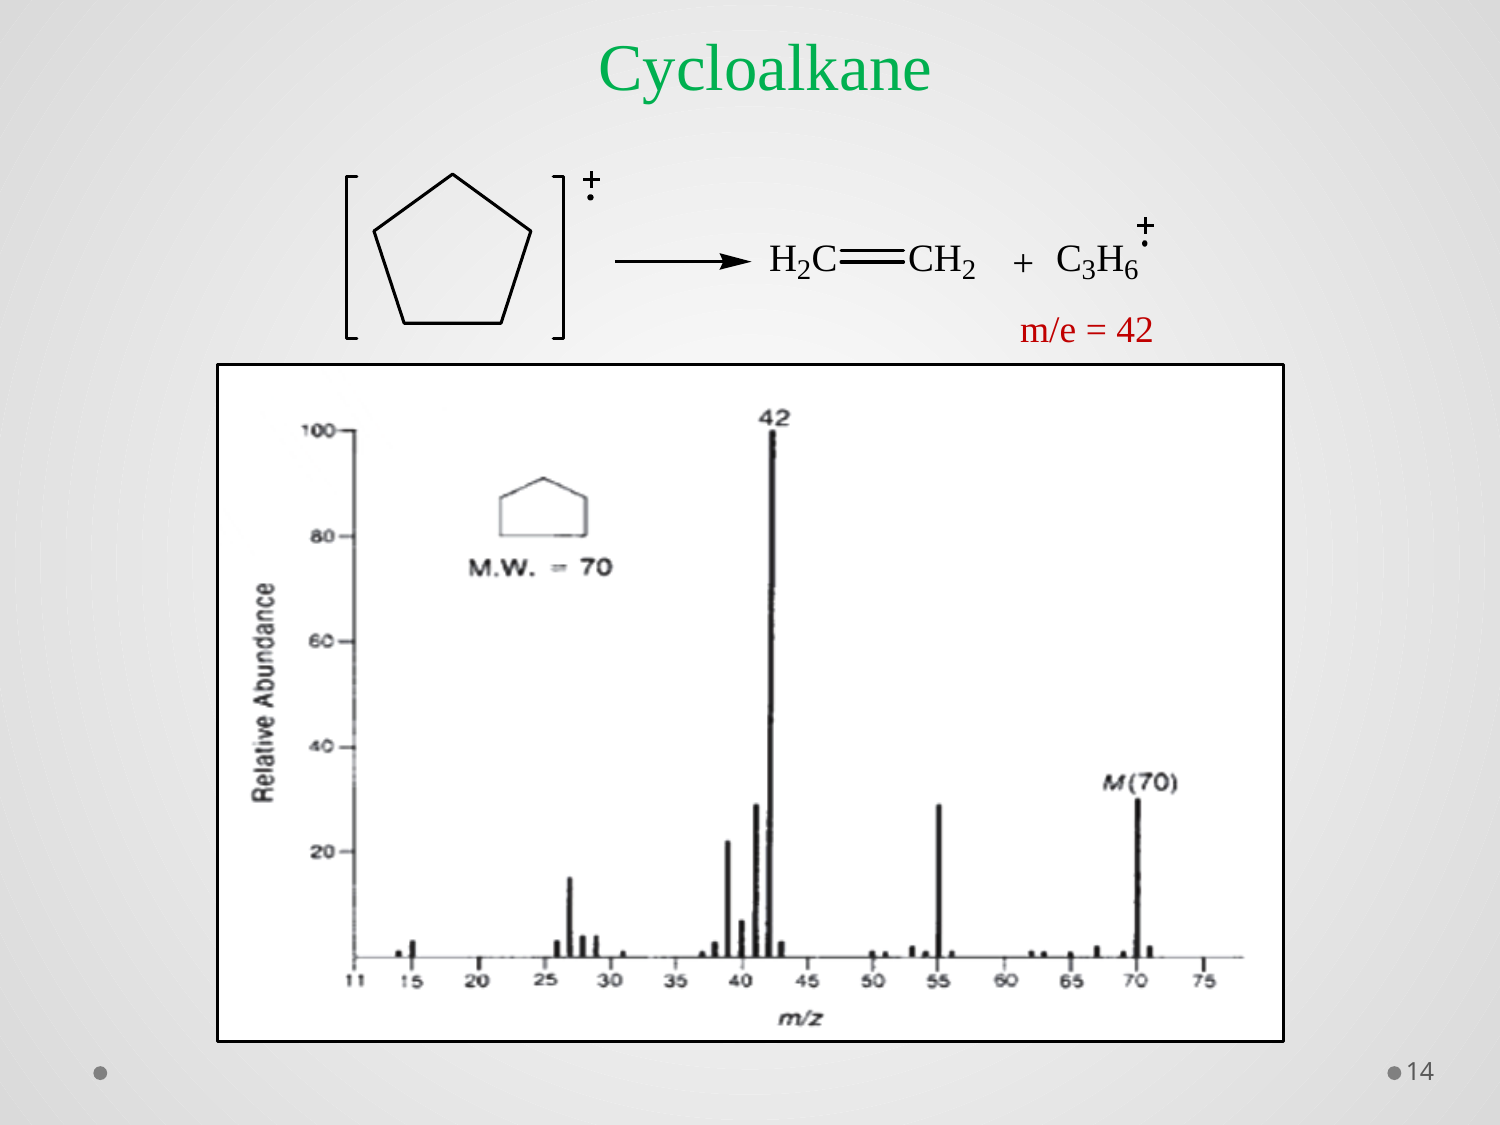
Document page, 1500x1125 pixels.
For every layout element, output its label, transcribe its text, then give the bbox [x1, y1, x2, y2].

text_box Cycloalkane [583, 16, 948, 112]
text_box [339, 163, 1170, 359]
slide_number 14 [1401, 1042, 1494, 1103]
picture [218, 365, 1282, 1041]
